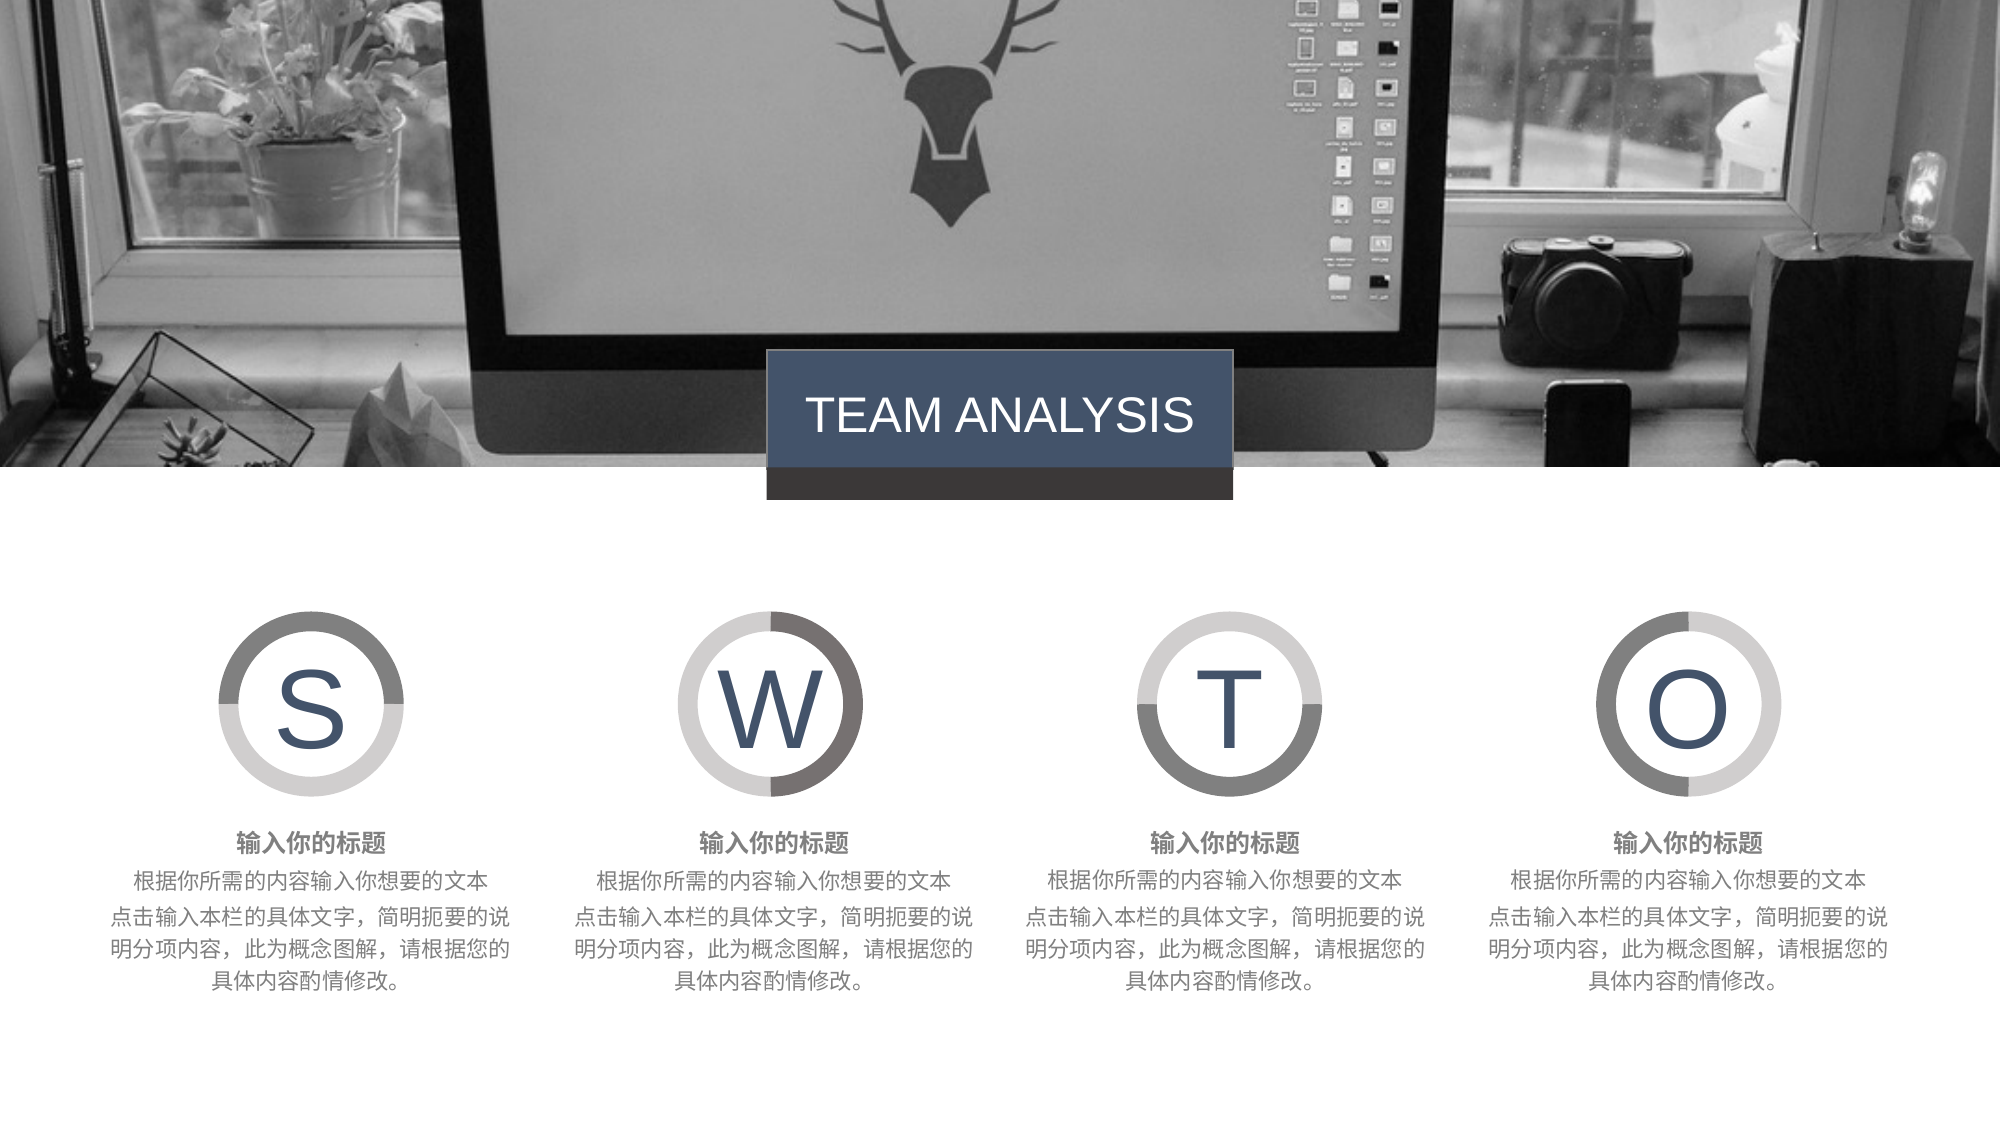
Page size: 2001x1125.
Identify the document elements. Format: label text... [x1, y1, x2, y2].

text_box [228, 621, 394, 787]
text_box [1146, 621, 1313, 787]
text_box 输入你的标题 根据你所需的内容输入你想要的文本 点击输入本栏的具体文字，简明扼要的说明分项内容，此为概念图解，请根据您的具体内容酌情修改。 [1463, 809, 1915, 1006]
text_box 输入你的标题 根据你所需的内容输入你想要的文本 点击输入本栏的具体文字，简明扼要的说明分项内容，此为概念图解，请根据您的具体内容酌情修改。 [85, 809, 537, 1006]
text_box 输入你的标题 根据你所需的内容输入你想要的文本 点击输入本栏的具体文字，简明扼要的说明分项内容，此为概念图解，请根据您的具体内容酌情修改。 [999, 809, 1452, 1006]
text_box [687, 621, 854, 787]
text_box [766, 467, 1234, 501]
text_box 输入你的标题 根据你所需的内容输入你想要的文本 点击输入本栏的具体文字，简明扼要的说明分项内容，此为概念图解，请根据您的具体内容酌情修改。 [548, 809, 999, 1006]
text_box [1606, 621, 1772, 787]
picture [0, 0, 2000, 467]
